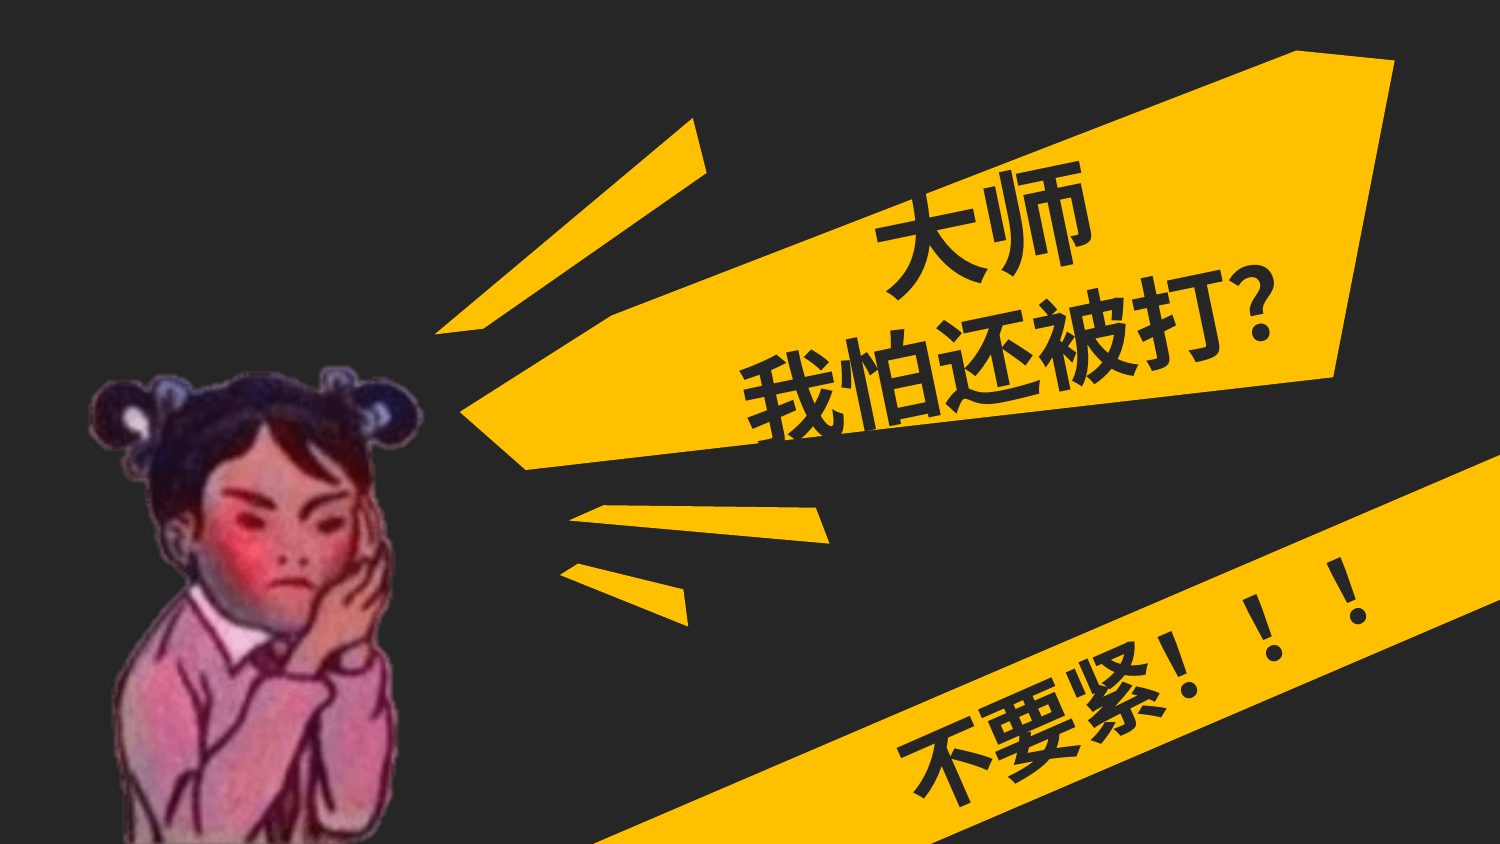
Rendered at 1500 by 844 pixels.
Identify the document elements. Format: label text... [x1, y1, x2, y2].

text_box [557, 561, 691, 629]
text_box [1090, 48, 1397, 215]
text_box [566, 503, 832, 546]
text_box [924, 454, 1500, 844]
text_box [593, 541, 1298, 844]
text_box 不要紧！！！ [866, 498, 1448, 844]
text_box [1062, 353, 1341, 411]
text_box 大师 我怕还被打？ [395, 77, 1393, 537]
picture [64, 338, 449, 844]
text_box [541, 115, 709, 242]
